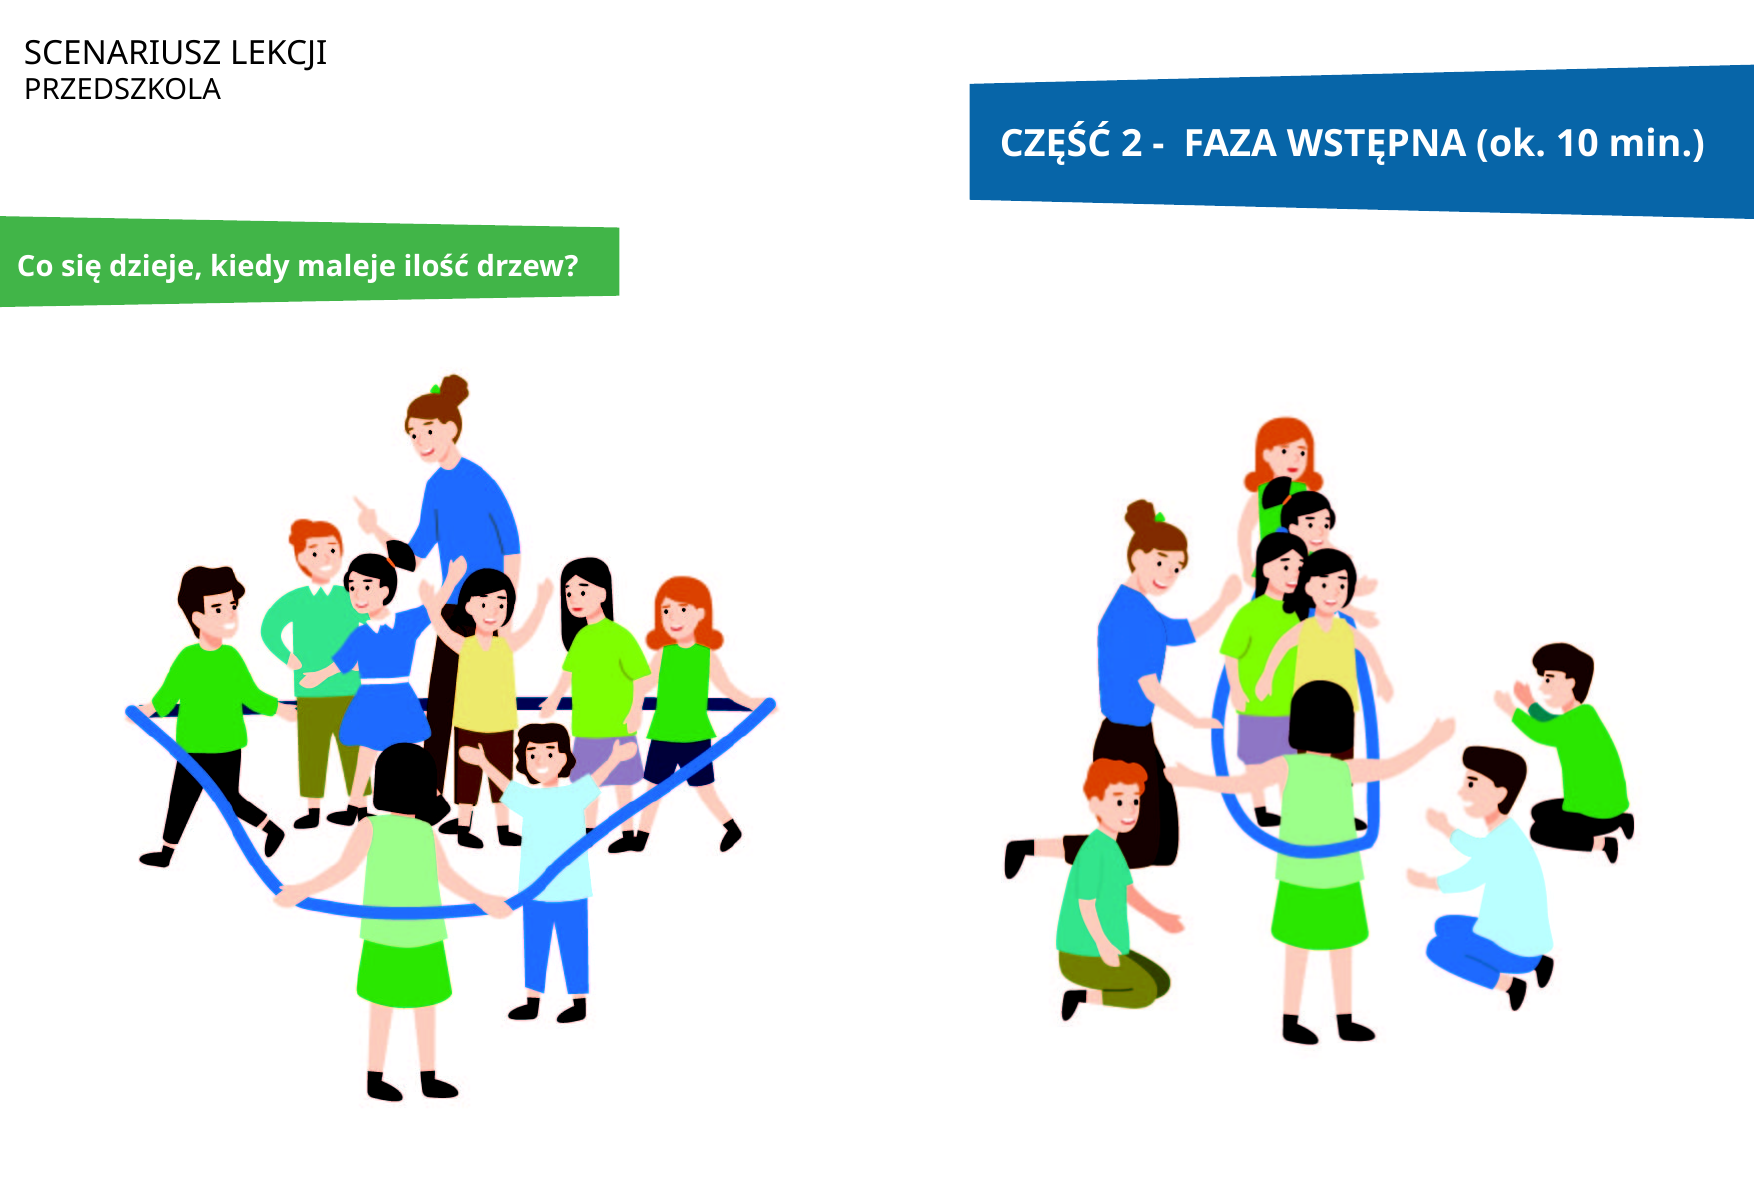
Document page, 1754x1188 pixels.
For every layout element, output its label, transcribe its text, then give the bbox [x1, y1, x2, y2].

text_box [0, 215, 621, 309]
picture [969, 338, 1670, 1123]
text_box CZĘŚĆ 2 - FAZA WSTĘPNA (ok. 10 min.) [985, 111, 1721, 172]
text_box SCENARIUSZ LEKCJI PRZEDSZKOLA [9, 23, 506, 114]
text_box IDZIEMY DO LASU! [103, 216, 391, 222]
text_box Co się dzieje, kiedy maleje ilość drzew? [2, 239, 595, 290]
text_box [968, 63, 1754, 221]
picture [107, 351, 796, 1123]
